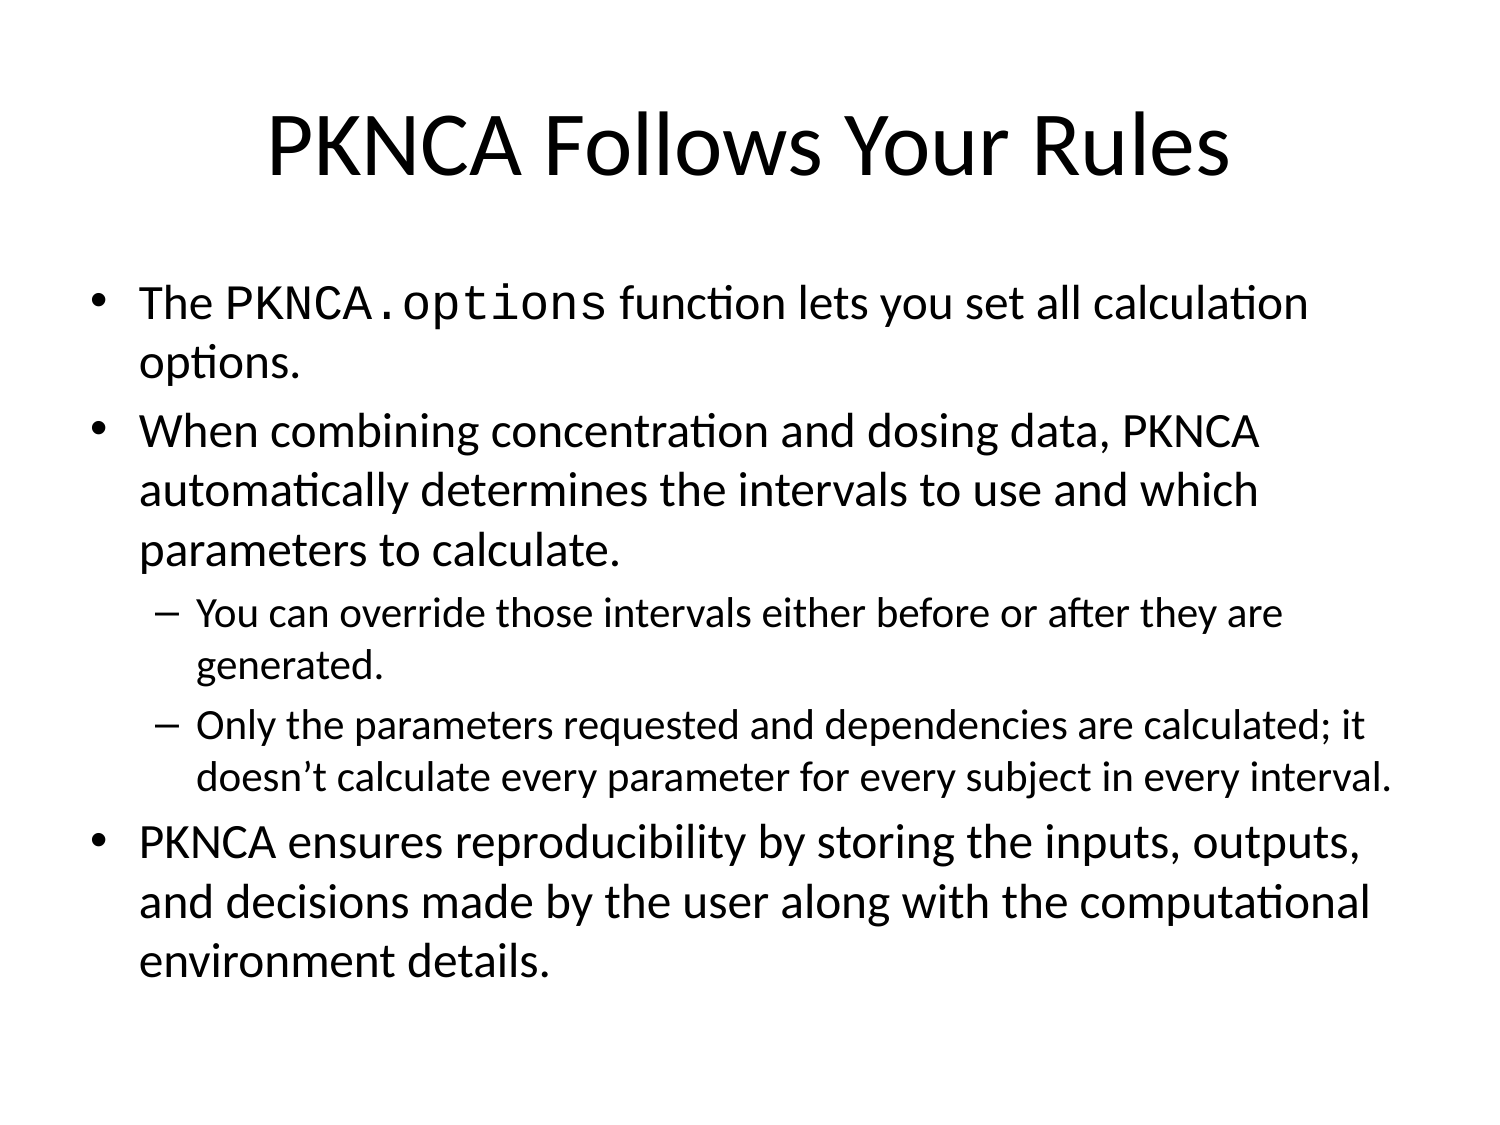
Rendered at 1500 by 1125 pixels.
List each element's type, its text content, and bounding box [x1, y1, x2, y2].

title PKNCA Follows Your Rules [75, 45, 1425, 233]
list The PKNCA.options function lets you set all calculation options. When combining concentration and dosing data, PKNCA automatically determines the intervals to use and which parameters to calculate. You can override those intervals either before or after they are generated. Only the parameters requested and dependencies are calculated; it doesn’t calculate every parameter for every subject in every interval. PKNCA ensures reproducibility by storing the inputs, outputs, and decisions made by the user along with the computational environment details. [75, 262, 1425, 1005]
